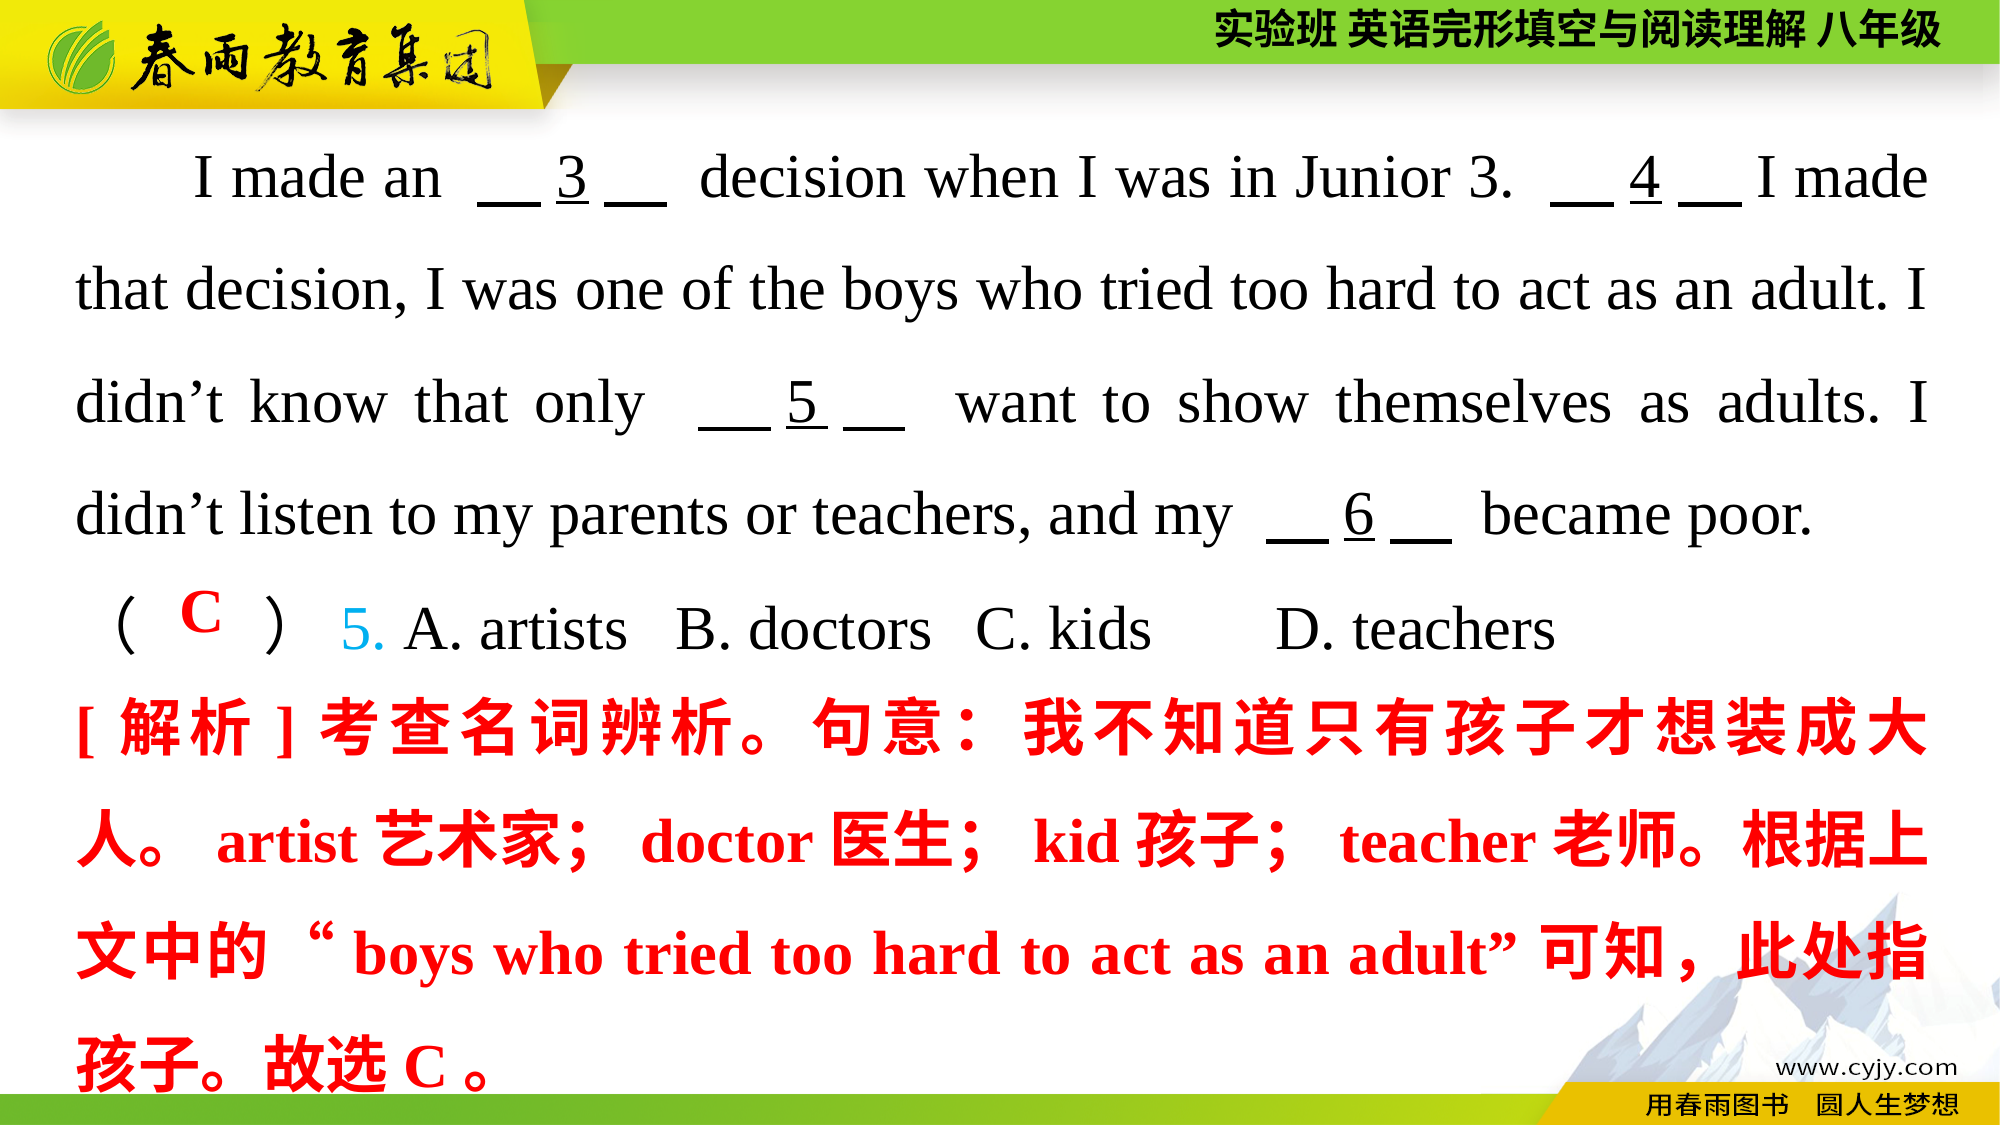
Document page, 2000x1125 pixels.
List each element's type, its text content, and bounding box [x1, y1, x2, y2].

text_box C [164, 563, 240, 642]
text_box [解析]考查名词辨析。句意：我不知道只有孩子才想装成大人。artist艺术家；doctor医生；kid孩子；teacher老师。根据上文中的“boys who tried too hard to act as an adult”可知，此处指孩子。故选C。 [60, 642, 1945, 1107]
text_box （ ）5. A. artists B. doctors C. kids D. teachers [60, 541, 1945, 642]
list I made an 3 decision when I was in Junior 3. 4，I made that decision, I was one of the boys who tried too hard to act as an adult. I didn’t know that only 5 want to show themselves as adults. I didn’t listen to my parents or teachers, and my 6 became poor. [60, 90, 1945, 541]
picture [0, 0, 2000, 1125]
